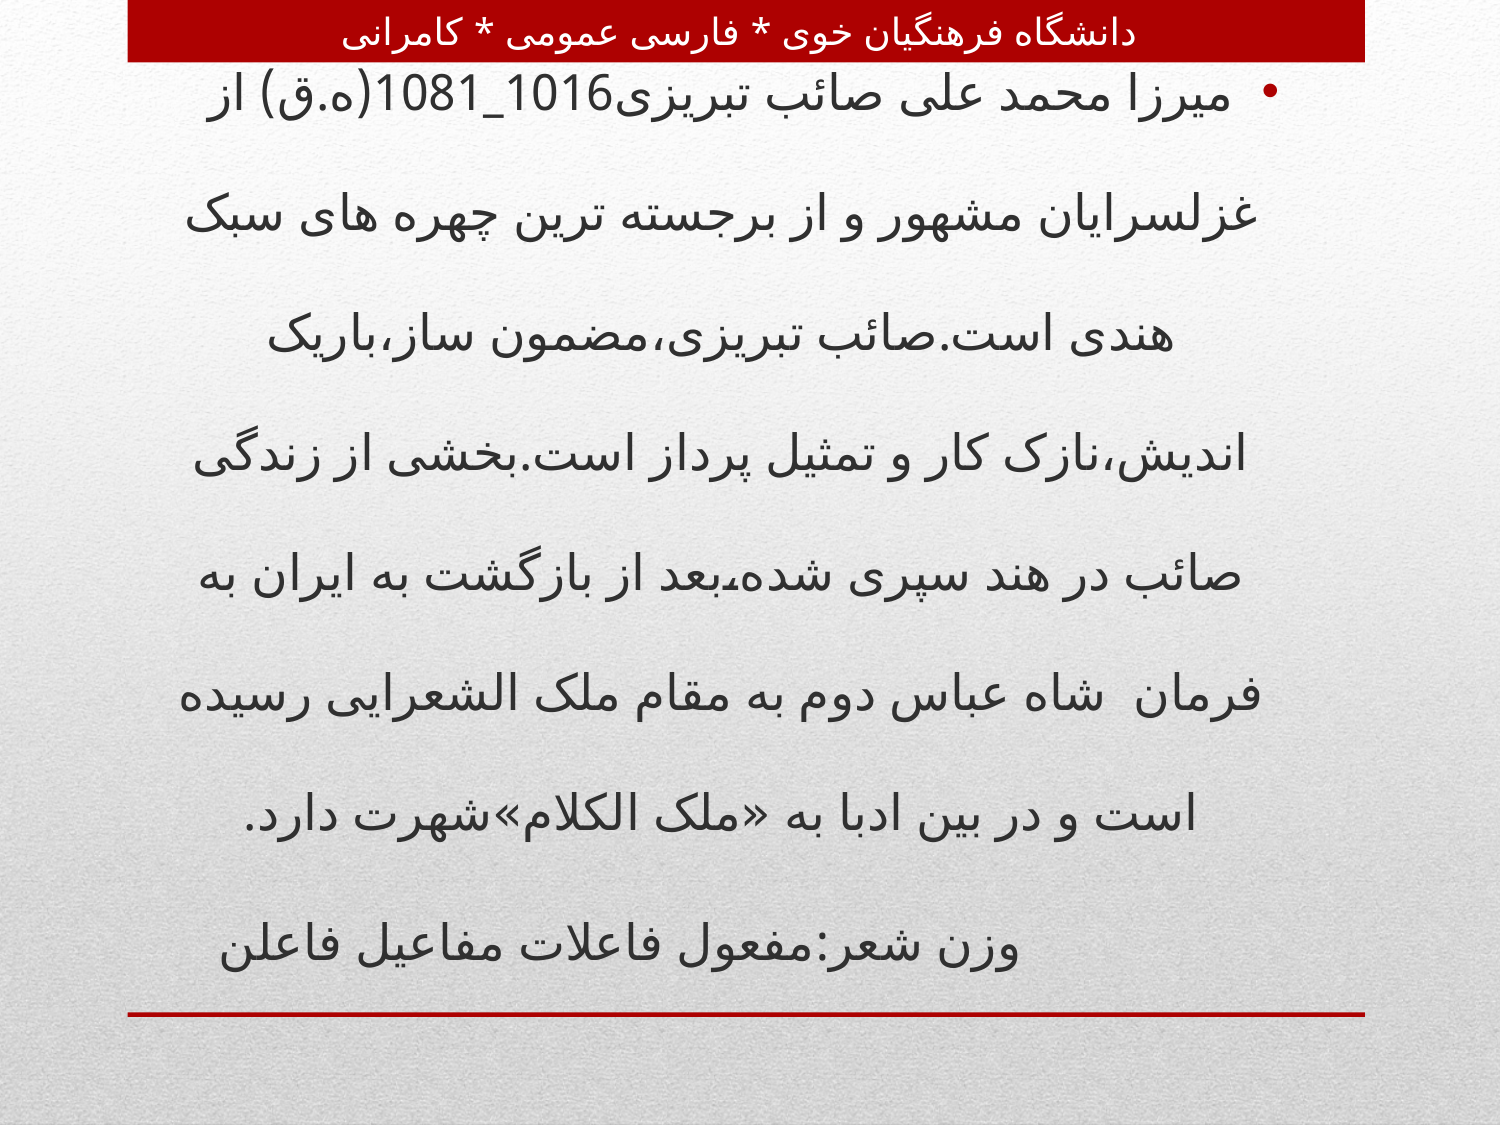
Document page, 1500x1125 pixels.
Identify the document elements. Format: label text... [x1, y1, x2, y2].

title دانشگاه فرهنگیان خوی * فارسی عمومی * کامرانی [183, 0, 1296, 61]
list میرزا محمد علی صائب تبریزی1016_1081(ه.ق) از غزلسرایان مشهور و از برجسته ترین چهره های سبک هندی است.صائب تبریزی،مضمون ساز،باریک اندیش،نازک کار و تمثیل پرداز است.بخشی از زندگی صائب در هند سپری شده،بعد از بازگشت به ایران به فرمان شاه عباس دوم به مقام ملک الشعرایی رسیده است و در بین ادبا به «ملک الکلام»شهرت دارد. وزن شعر:مفعول فاعلات مفاعیل فاعلن [125, 112, 1363, 988]
